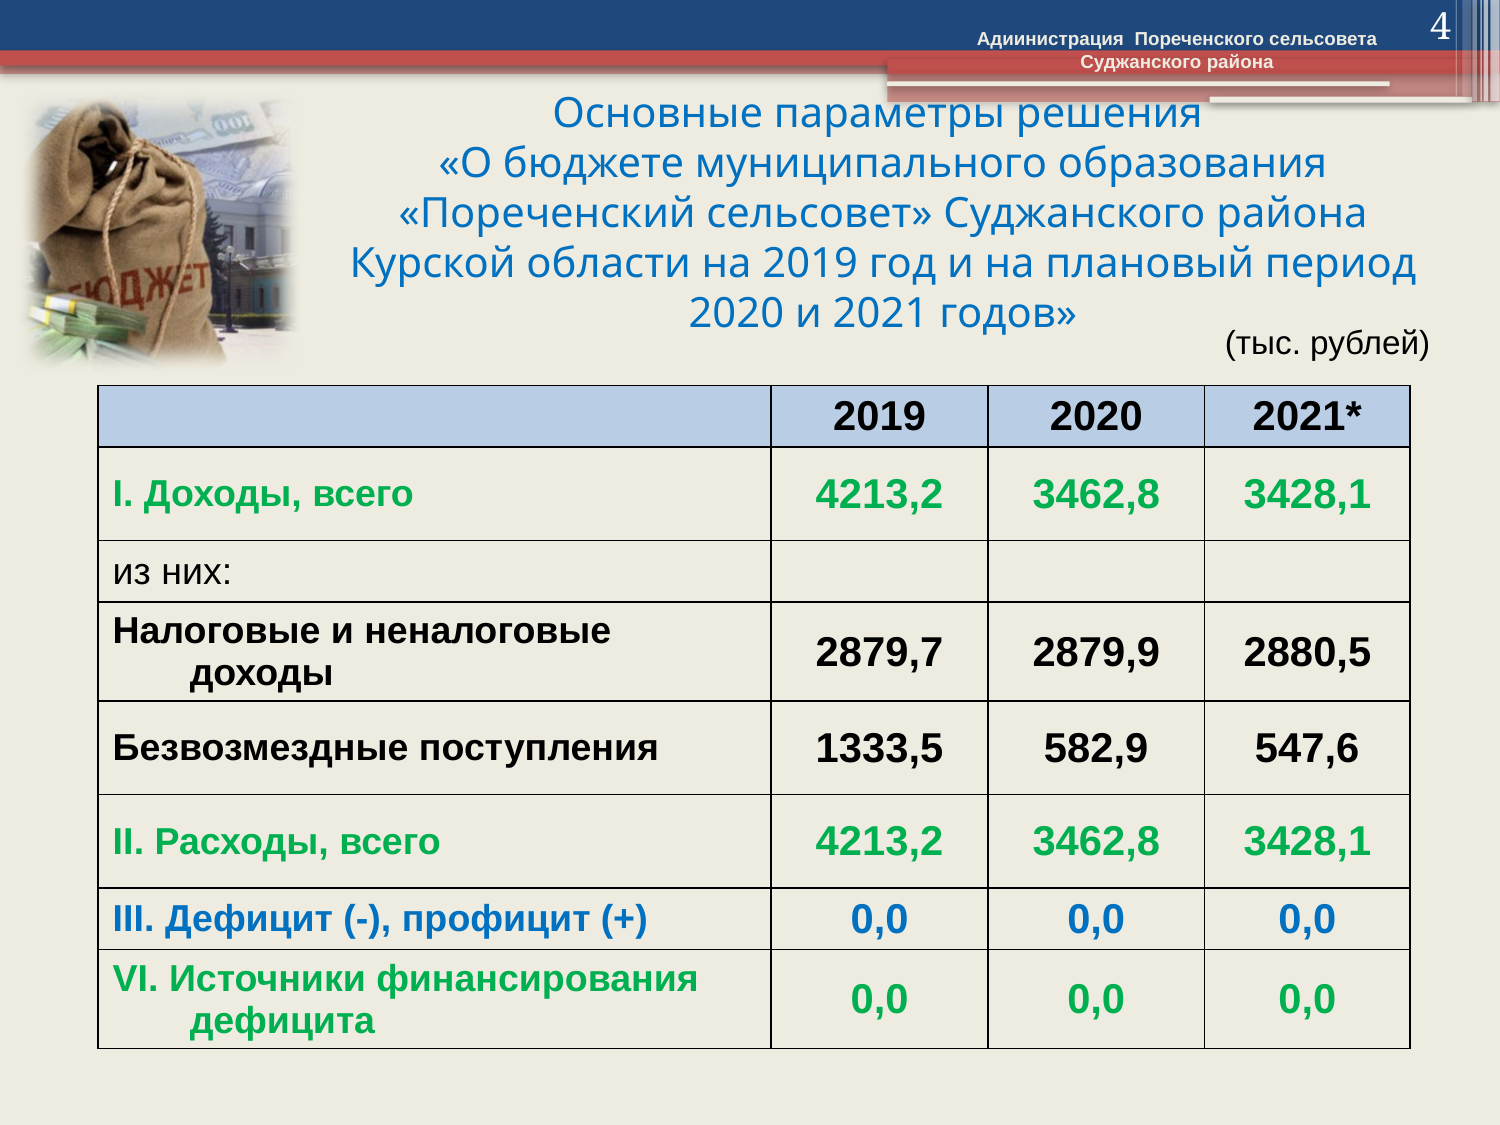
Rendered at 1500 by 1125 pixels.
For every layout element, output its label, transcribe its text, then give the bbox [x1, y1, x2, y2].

text_box (тыс. рублей) [1210, 314, 1459, 369]
table_cell [989, 541, 1204, 601]
table_cell Налоговые и неналоговые доходы [99, 603, 770, 700]
table_cell II. Расходы, всего [99, 795, 770, 887]
table_cell 2880,5 [1205, 603, 1409, 700]
table_cell 3462,8 [989, 448, 1204, 540]
table_cell 4213,2 [772, 795, 987, 887]
table_cell 582,9 [989, 702, 1204, 794]
table_header 2019 [772, 386, 987, 446]
picture [17, 89, 302, 374]
table_cell 1333,5 [772, 702, 987, 794]
table_header 2021* [1205, 386, 1409, 446]
table_cell 4213,2 [772, 448, 987, 540]
table_cell VI. Источники финансирования дефицита [99, 950, 770, 1048]
table_header 2020 [989, 386, 1204, 446]
table_cell 0,0 [989, 889, 1204, 949]
table_cell из них: [99, 541, 770, 601]
table_cell 0,0 [1205, 889, 1409, 949]
table_cell 0,0 [772, 889, 987, 949]
table_cell Безвозмездные поступления [99, 702, 770, 794]
table_cell 3428,1 [1205, 795, 1409, 887]
table_cell [1205, 541, 1409, 601]
table_cell 2879,9 [989, 603, 1204, 700]
table_cell I. Доходы, всего [99, 448, 770, 540]
table_cell 3462,8 [989, 795, 1204, 887]
table_cell III. Дефицит (-), профицит (+) [99, 889, 770, 949]
slide_number 4 [1340, 0, 1466, 61]
table_cell 0,0 [989, 950, 1204, 1048]
table_cell 547,6 [1205, 702, 1409, 794]
title Основные параметры решения «О бюджете муниципального образования «Пореченский сельсовет» Суджанского района Курской области на 2019 год и на плановый период 2020 и 2021 годов» [306, 105, 1466, 317]
table_cell 0,0 [1205, 950, 1409, 1048]
table_cell [772, 541, 987, 601]
table_cell 0,0 [772, 950, 987, 1048]
table_cell 2879,7 [772, 603, 987, 700]
table_cell 3428,1 [1205, 448, 1409, 540]
table_header [99, 386, 770, 446]
text_box Адиинистрация Пореченского сельсовета Суджанского района [943, 19, 1411, 80]
